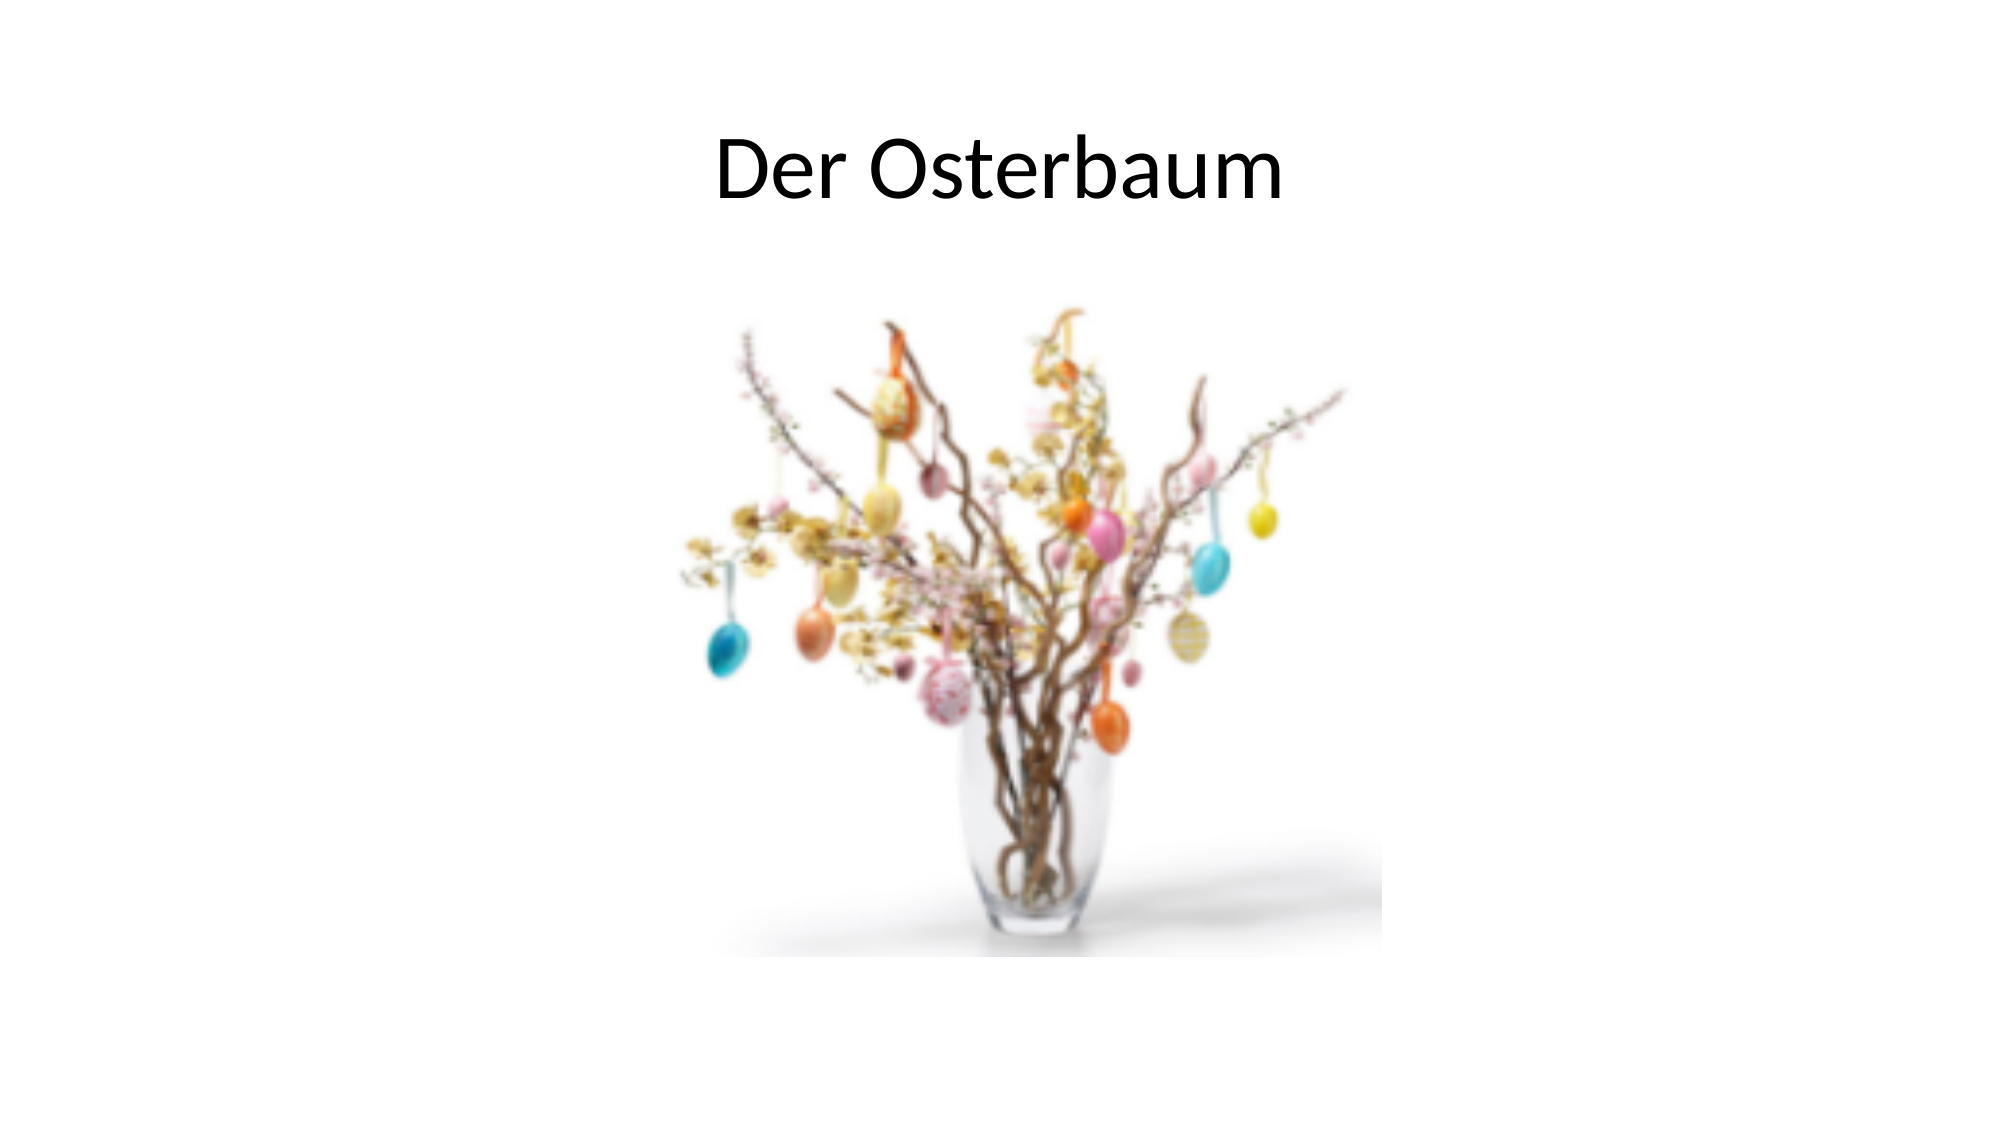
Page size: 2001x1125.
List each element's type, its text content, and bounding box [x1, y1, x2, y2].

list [640, 296, 1382, 957]
title Der Osterbaum [137, 59, 1863, 278]
